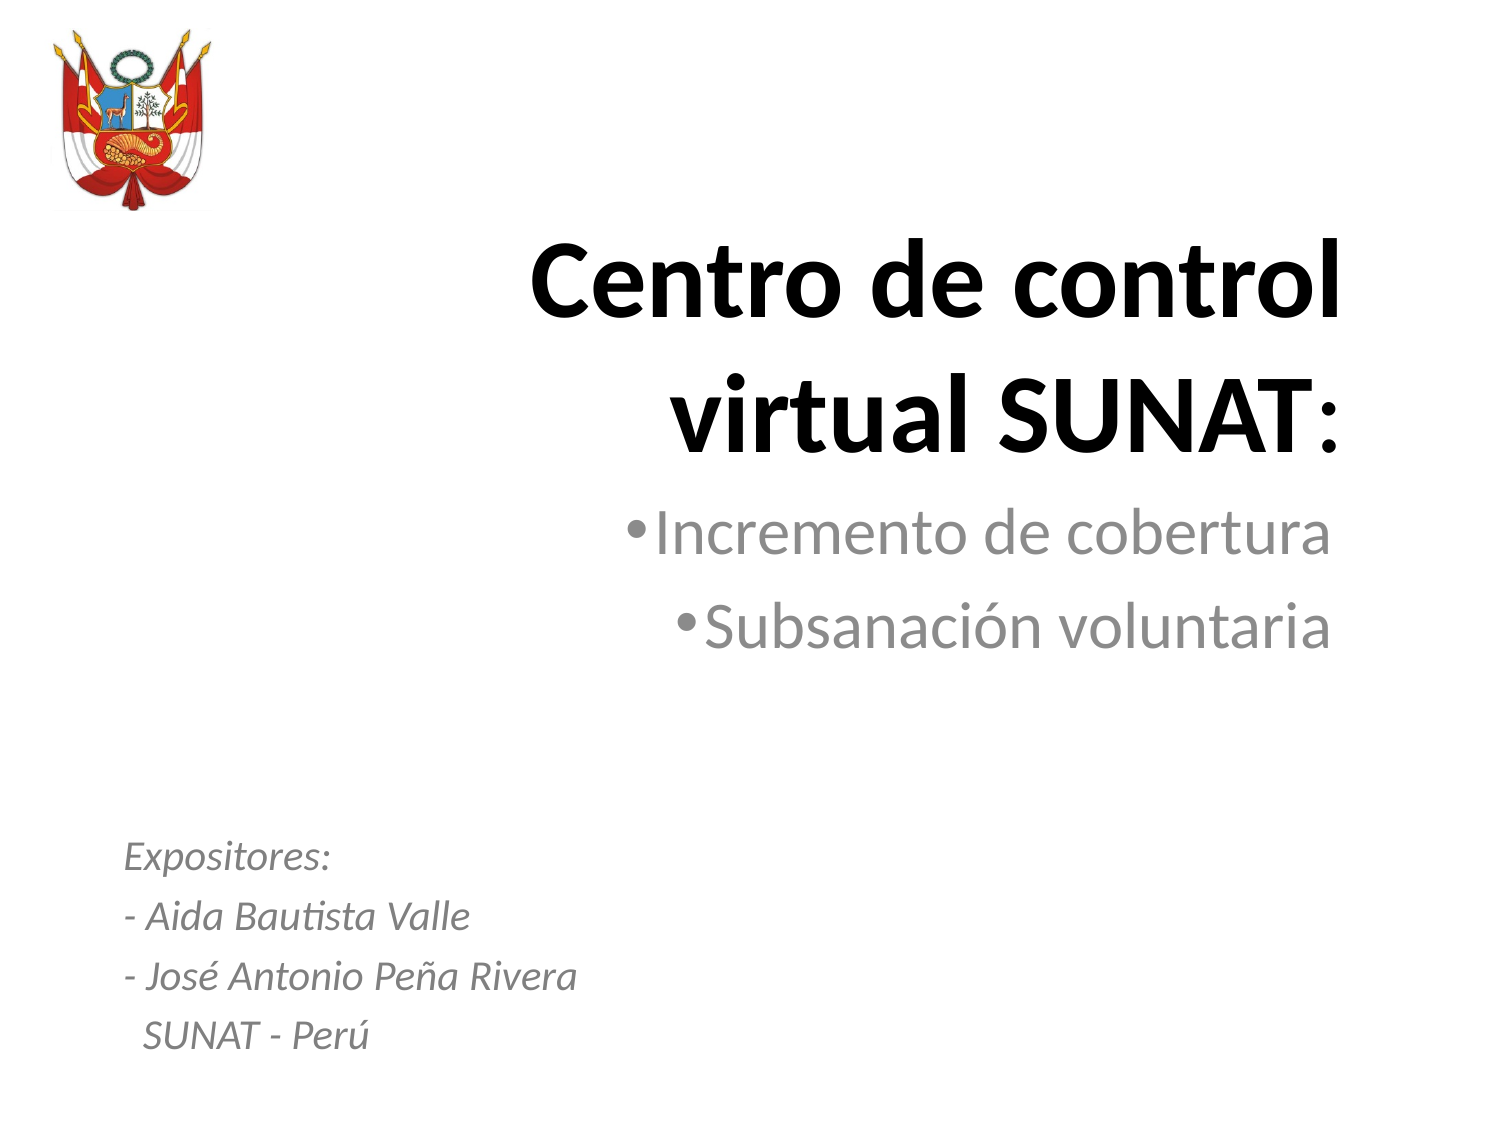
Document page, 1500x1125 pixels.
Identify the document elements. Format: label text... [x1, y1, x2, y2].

title Centro de control virtual SUNAT: [281, 210, 1360, 469]
subtitle Incremento de cobertura Subsanación voluntaria [187, 480, 1348, 727]
text_box Expositores: - Aida Bautista Valle - José Antonio Peña Rivera SUNAT - Perú [82, 820, 1243, 1067]
picture [11, 28, 255, 212]
